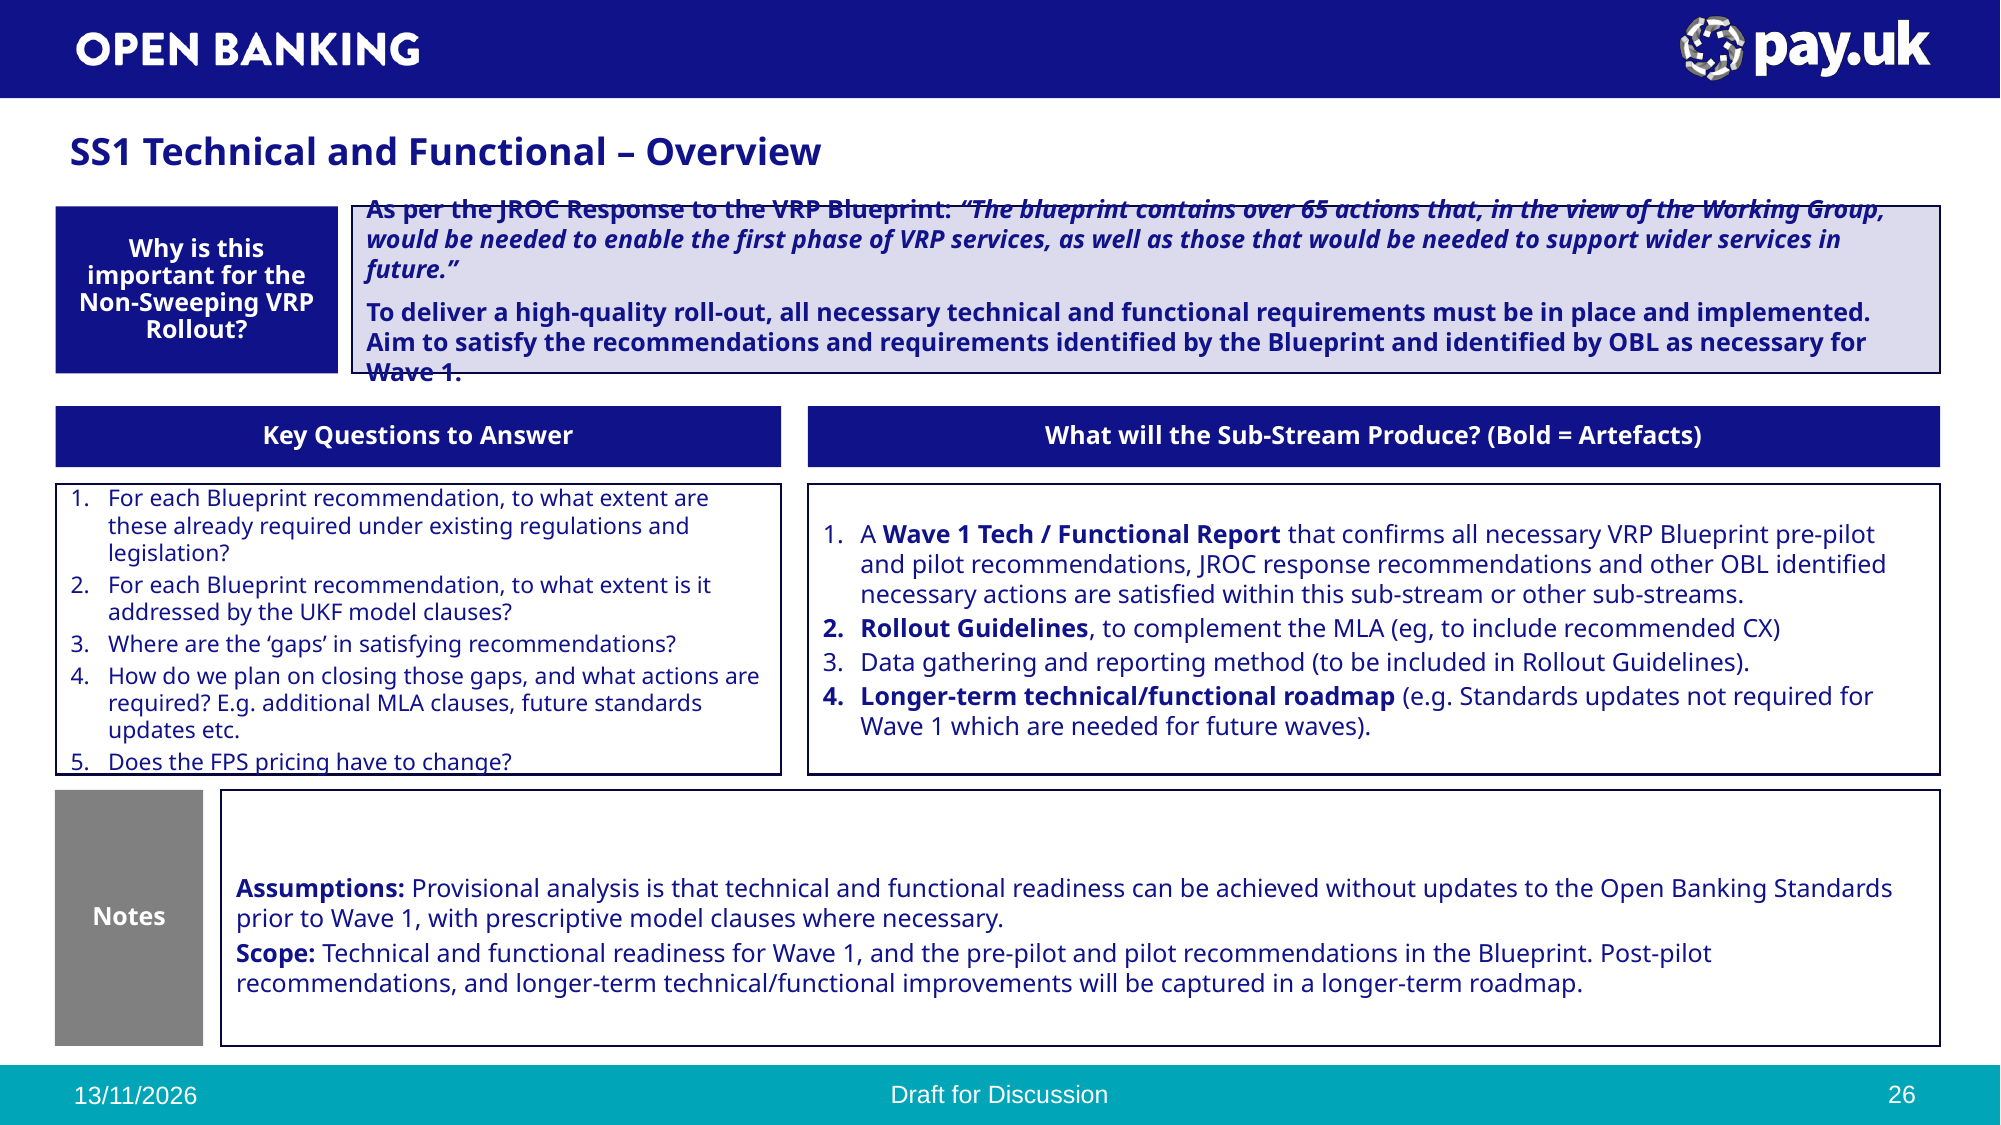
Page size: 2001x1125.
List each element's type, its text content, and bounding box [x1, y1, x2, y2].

text_box As per the JROC Response to the VRP Blueprint: “The blueprint contains over 65 actions that, in the view of the Working Group, would be needed to enable the first phase of VRP services, as well as those that would be needed to support wider services in future.” To deliver a high-quality roll-out, all necessary technical and functional requirements must be in place and implemented. Aim to satisfy the recommendations and requirements identified by the Blueprint and identified by OBL as necessary for Wave 1. [351, 205, 1941, 374]
text_box What will the Sub-Stream Produce? (Bold = Artefacts) [807, 405, 1941, 468]
title SS1 Technical and Functional – Overview [54, 125, 1629, 207]
text_box A Wave 1 Tech / Functional Report that confirms all necessary VRP Blueprint pre-pilot and pilot recommendations, JROC response recommendations and other OBL identified necessary actions are satisfied within this sub-stream or other sub-streams. Rollout Guidelines, to complement the MLA (eg, to include recommended CX) Data gathering and reporting method (to be included in Rollout Guidelines). Longer-term technical/functional roadmap (e.g. Standards updates not required for Wave 1 which are needed for future waves). [807, 483, 1941, 776]
picture [43, 0, 452, 99]
list Why is this important for the Non-Sweeping VRP Rollout? [55, 205, 339, 374]
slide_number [59, 1065, 509, 1125]
picture [1670, 1, 1939, 87]
slide_number 26 [1412, 1064, 1932, 1124]
text_box Key Questions to Answer [55, 405, 782, 468]
text_box For each Blueprint recommendation, to what extent are these already required under existing regulations and legislation? For each Blueprint recommendation, to what extent is it addressed by the UKF model clauses? Where are the ‘gaps’ in satisfying recommendations? How do we plan on closing those gaps, and what actions are required? E.g. additional MLA clauses, future standards updates etc. Does the FPS pricing have to change? [55, 483, 782, 776]
text_box Notes [54, 789, 204, 1047]
footer Draft for Discussion [662, 1064, 1338, 1124]
text_box Assumptions: Provisional analysis is that technical and functional readiness can be achieved without updates to the Open Banking Standards prior to Wave 1, with prescriptive model clauses where necessary. Scope: Technical and functional readiness for Wave 1, and the pre-pilot and pilot recommendations in the Blueprint. Post-pilot recommendations, and longer-term technical/functional improvements will be captured in a longer-term roadmap. [220, 789, 1941, 1047]
